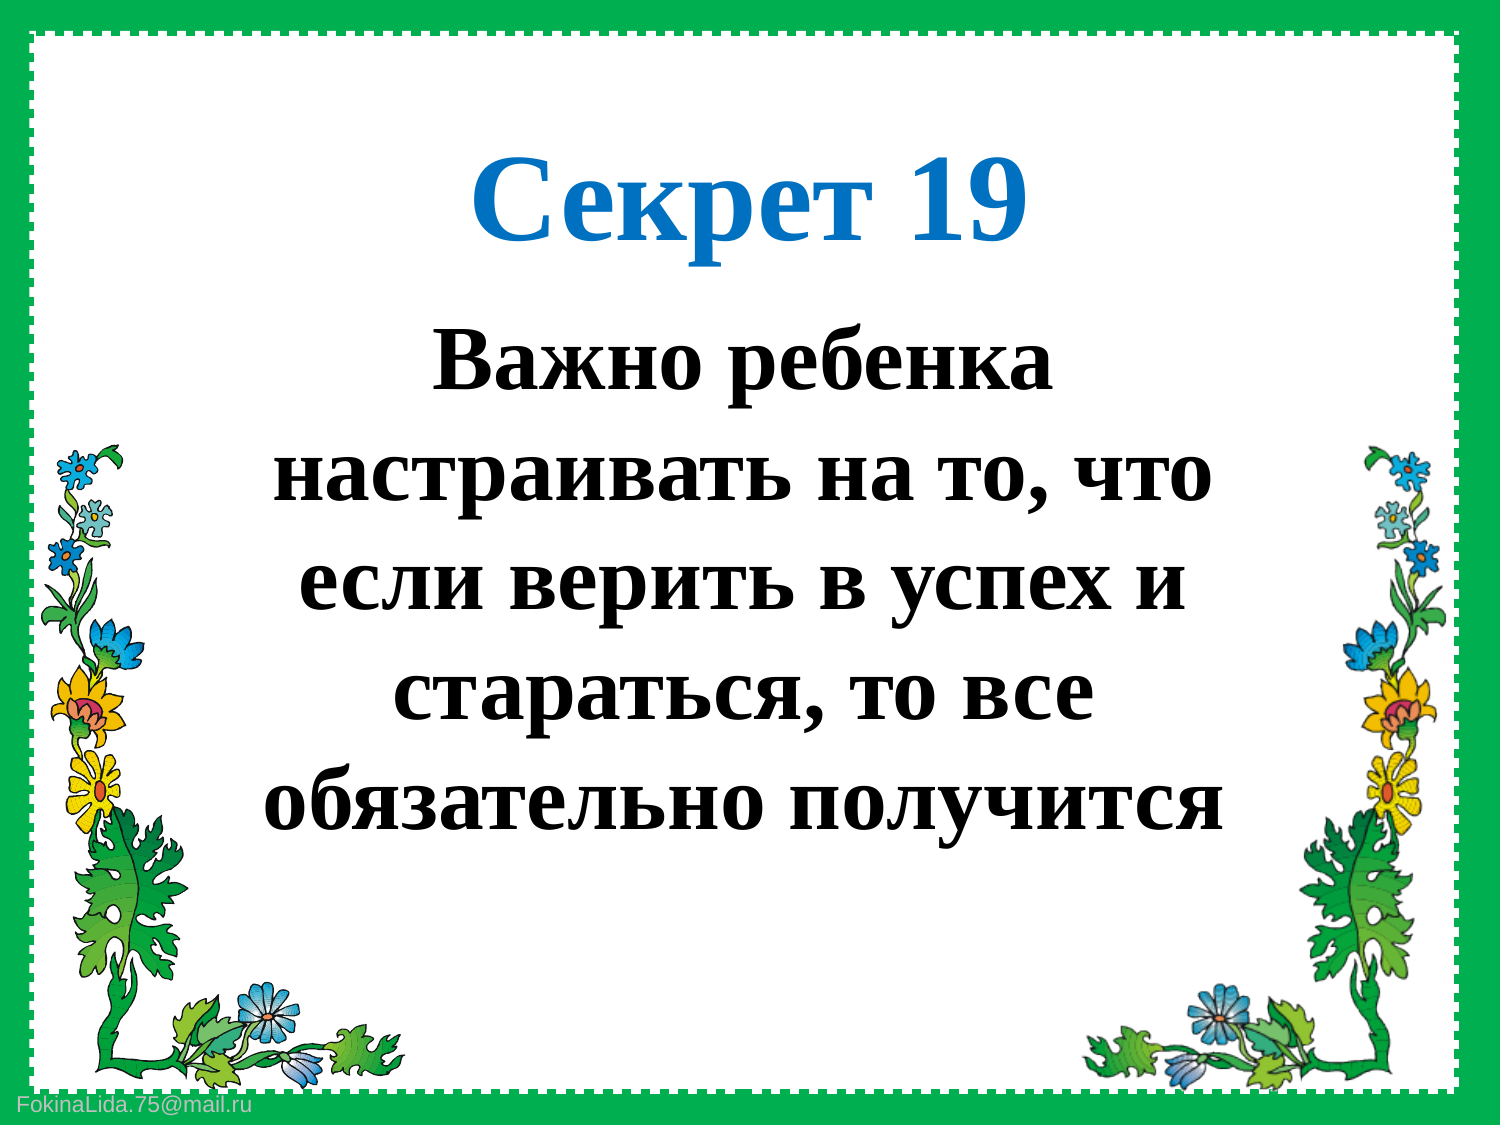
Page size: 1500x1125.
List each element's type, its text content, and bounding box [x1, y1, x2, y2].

picture [1080, 444, 1448, 1093]
title Секрет 19 [75, 113, 1425, 268]
list Важно ребенка настраивать на то, что если верить в успех и стараться, то все обязательно получится [171, 290, 1317, 1034]
